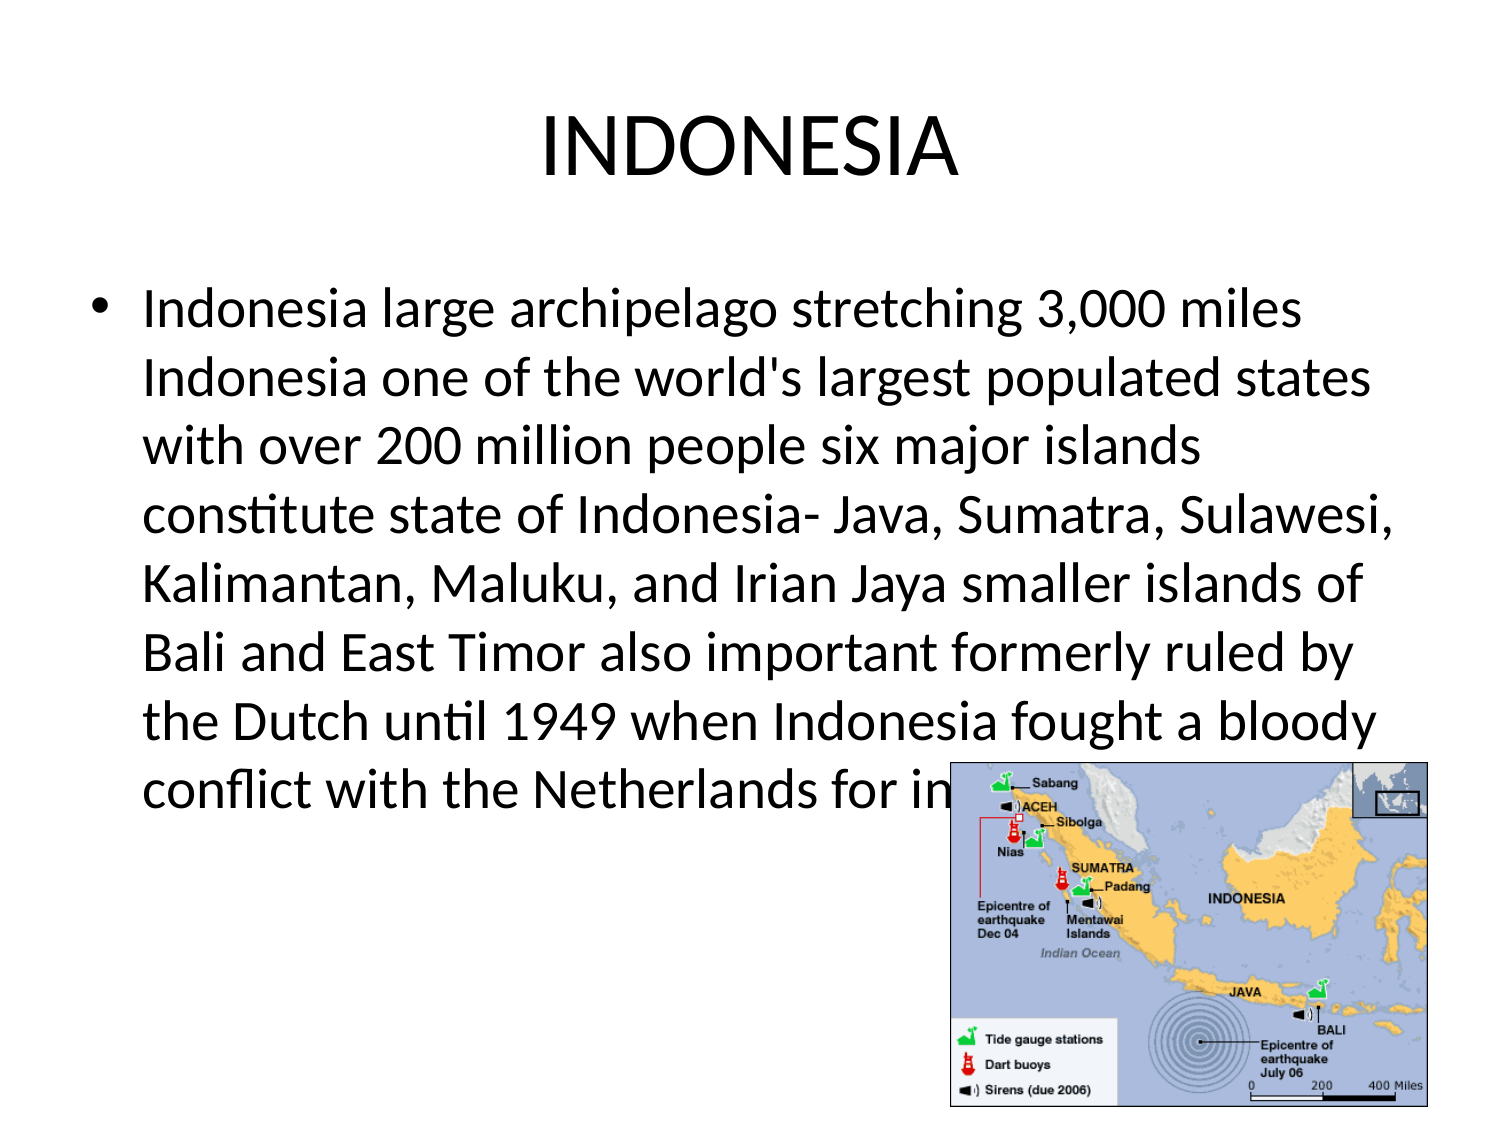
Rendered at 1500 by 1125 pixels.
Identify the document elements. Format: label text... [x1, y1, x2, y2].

picture [949, 762, 1429, 1107]
title INDONESIA [75, 45, 1425, 233]
list Indonesia large archipelago stretching 3,000 miles Indonesia one of the world's largest populated states with over 200 million people six major islands constitute state of Indonesia- Java, Sumatra, Sulawesi, Kalimantan, Maluku, and Irian Jaya smaller islands of Bali and East Timor also important formerly ruled by the Dutch until 1949 when Indonesia fought a bloody conflict with the Netherlands for independence [75, 262, 1425, 1005]
